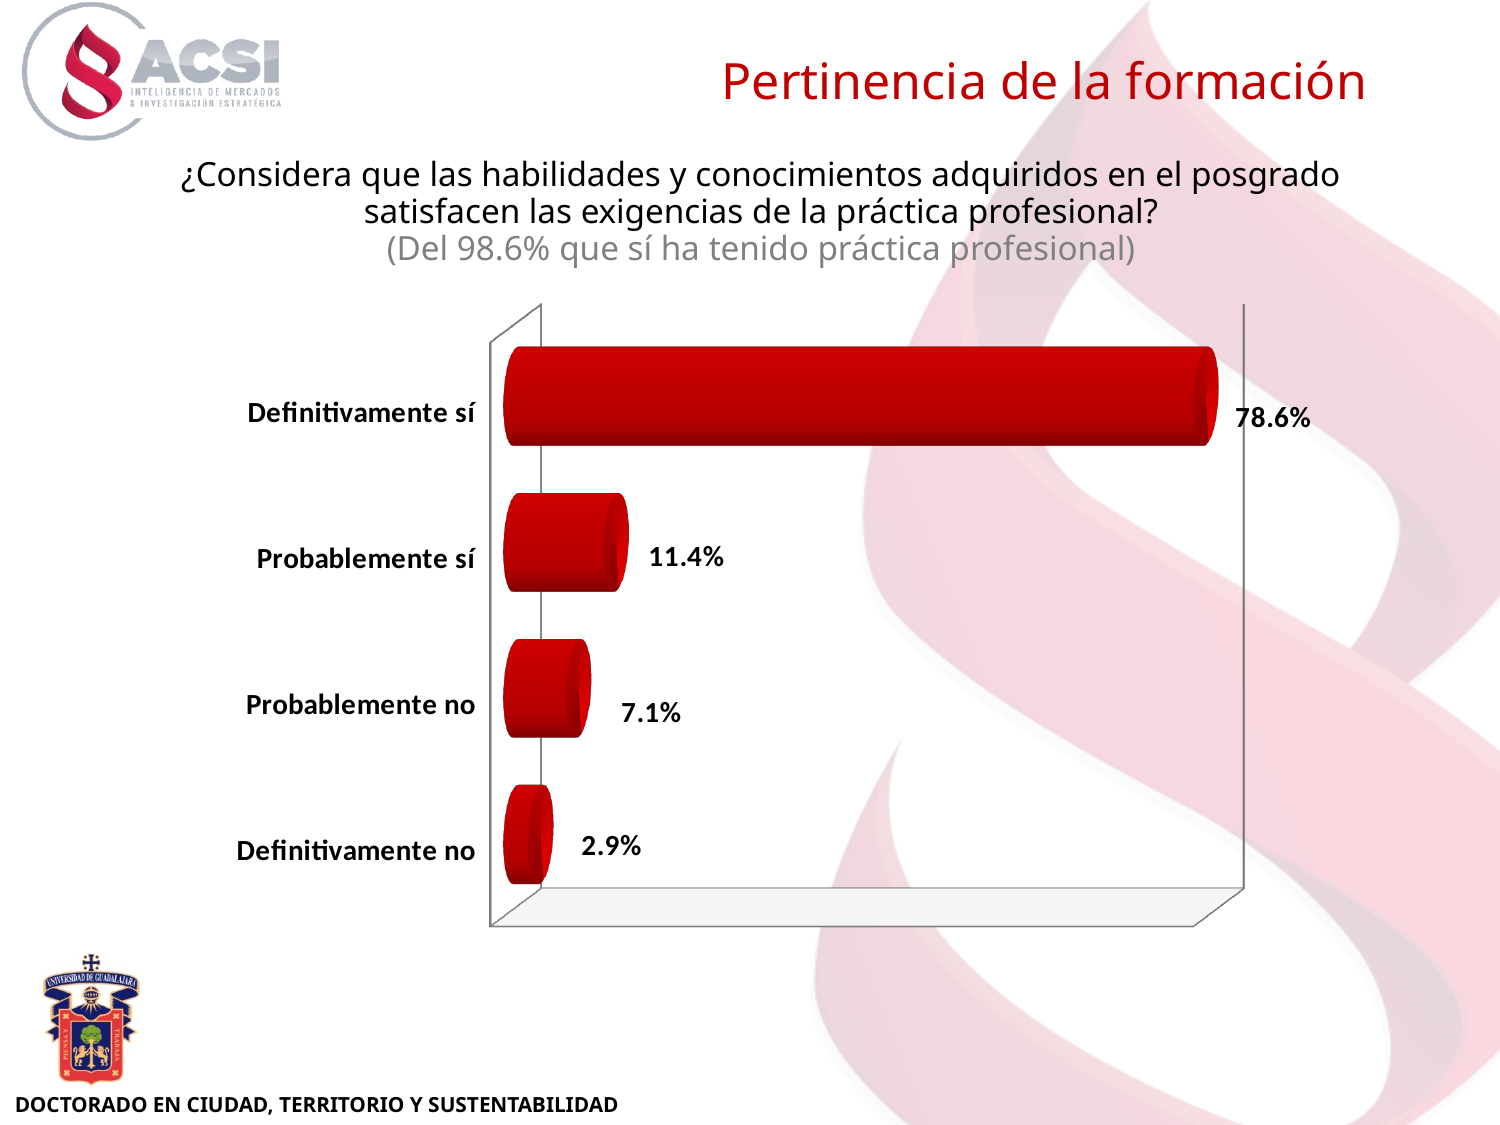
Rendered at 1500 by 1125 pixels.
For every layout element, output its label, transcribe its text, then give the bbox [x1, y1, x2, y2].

picture [41, 952, 141, 1088]
picture [10, 0, 292, 159]
chart [188, 255, 1335, 965]
text_box ¿Considera que las habilidades y conocimientos adquiridos en el posgrado satisfacen las exigencias de la práctica profesional? (Del 98.6% que sí ha tenido práctica profesional) [100, 148, 1424, 275]
text_box Pertinencia de la formación [589, 42, 1500, 118]
